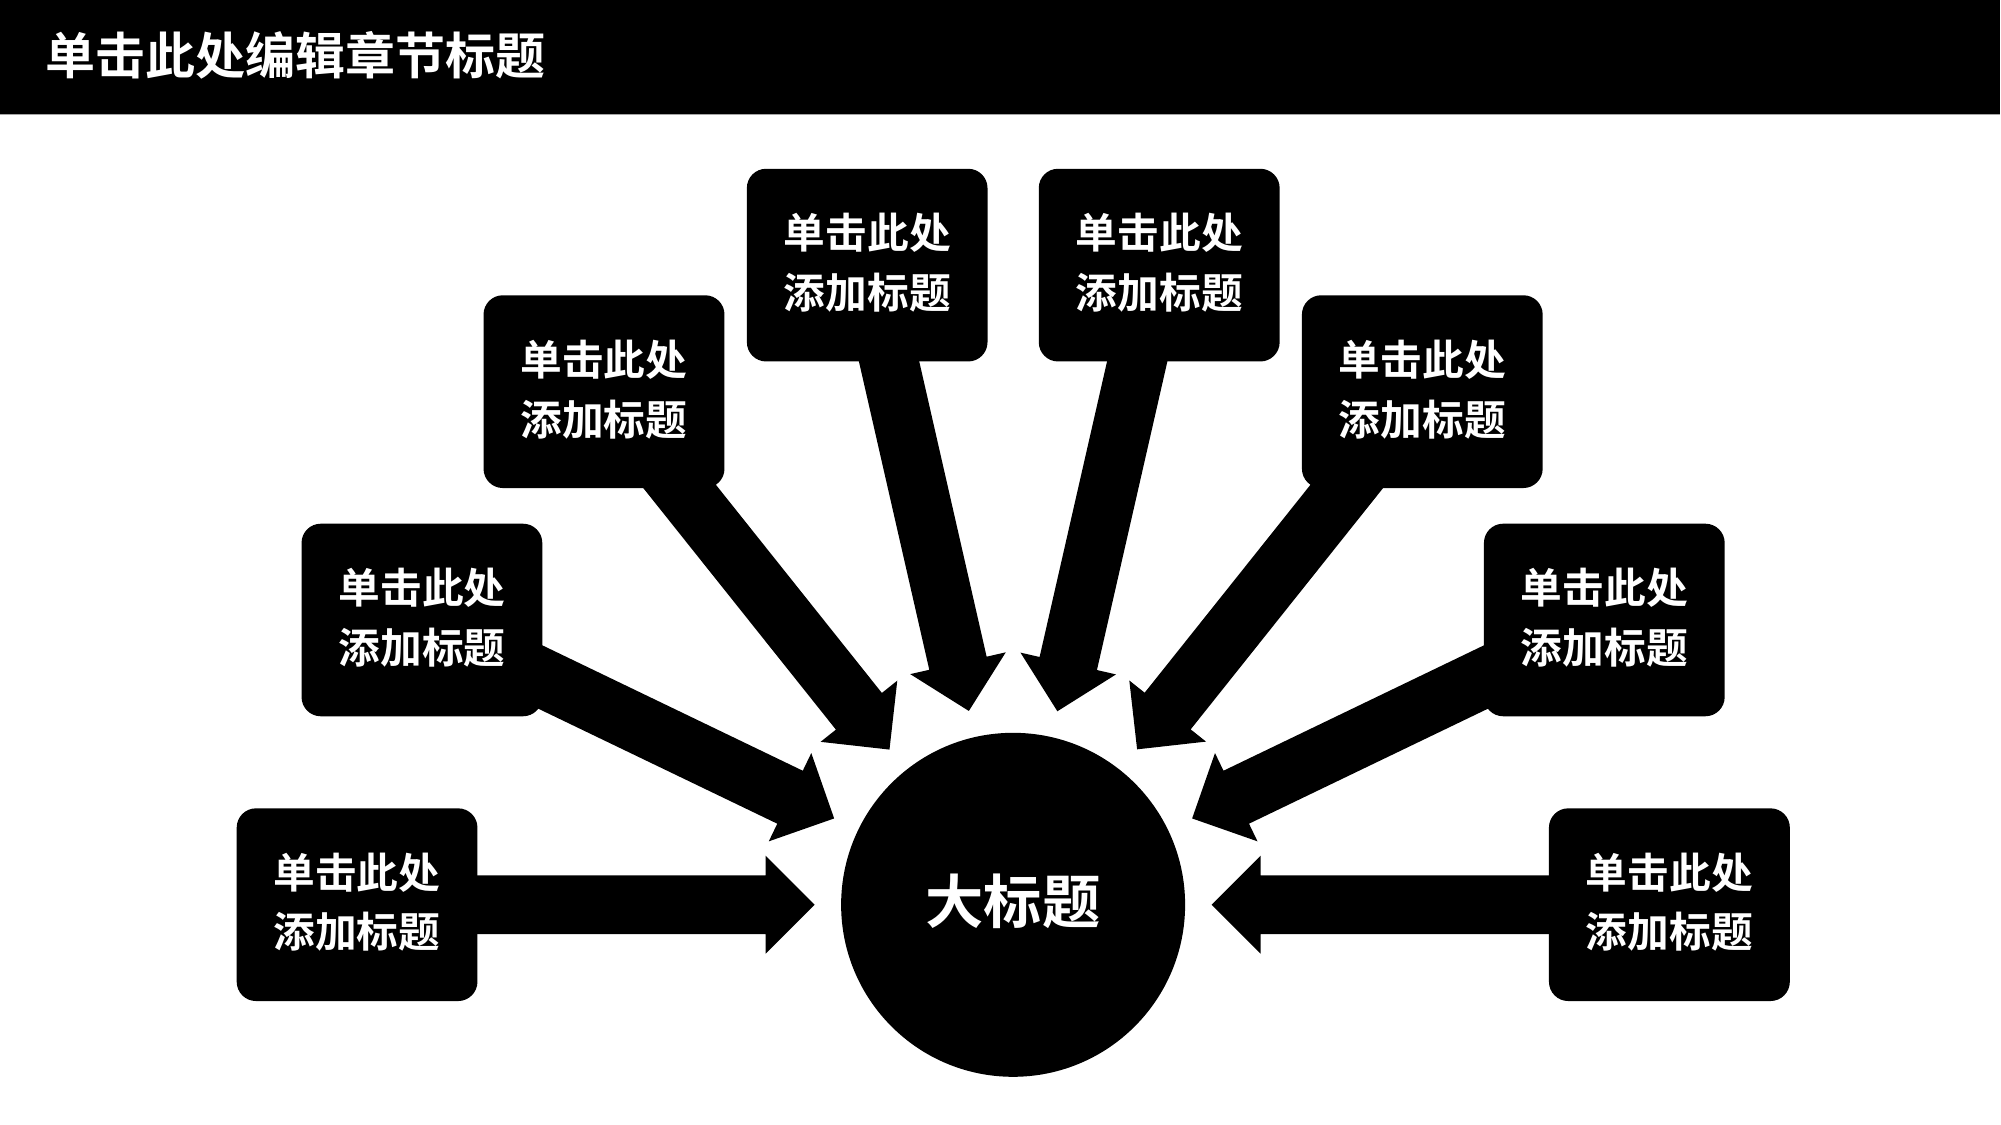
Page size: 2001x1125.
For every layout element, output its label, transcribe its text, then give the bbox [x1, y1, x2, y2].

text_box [1230, 295, 1543, 523]
text_box 大标题 [841, 732, 1186, 1077]
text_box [236, 808, 815, 1002]
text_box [1230, 769, 1543, 800]
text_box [796, 717, 857, 769]
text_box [746, 168, 988, 717]
text_box 单击此处编辑章节标题 [30, 17, 588, 93]
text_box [483, 295, 796, 800]
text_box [1211, 808, 1790, 1002]
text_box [301, 523, 483, 769]
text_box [1038, 168, 1280, 717]
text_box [1169, 523, 1725, 769]
